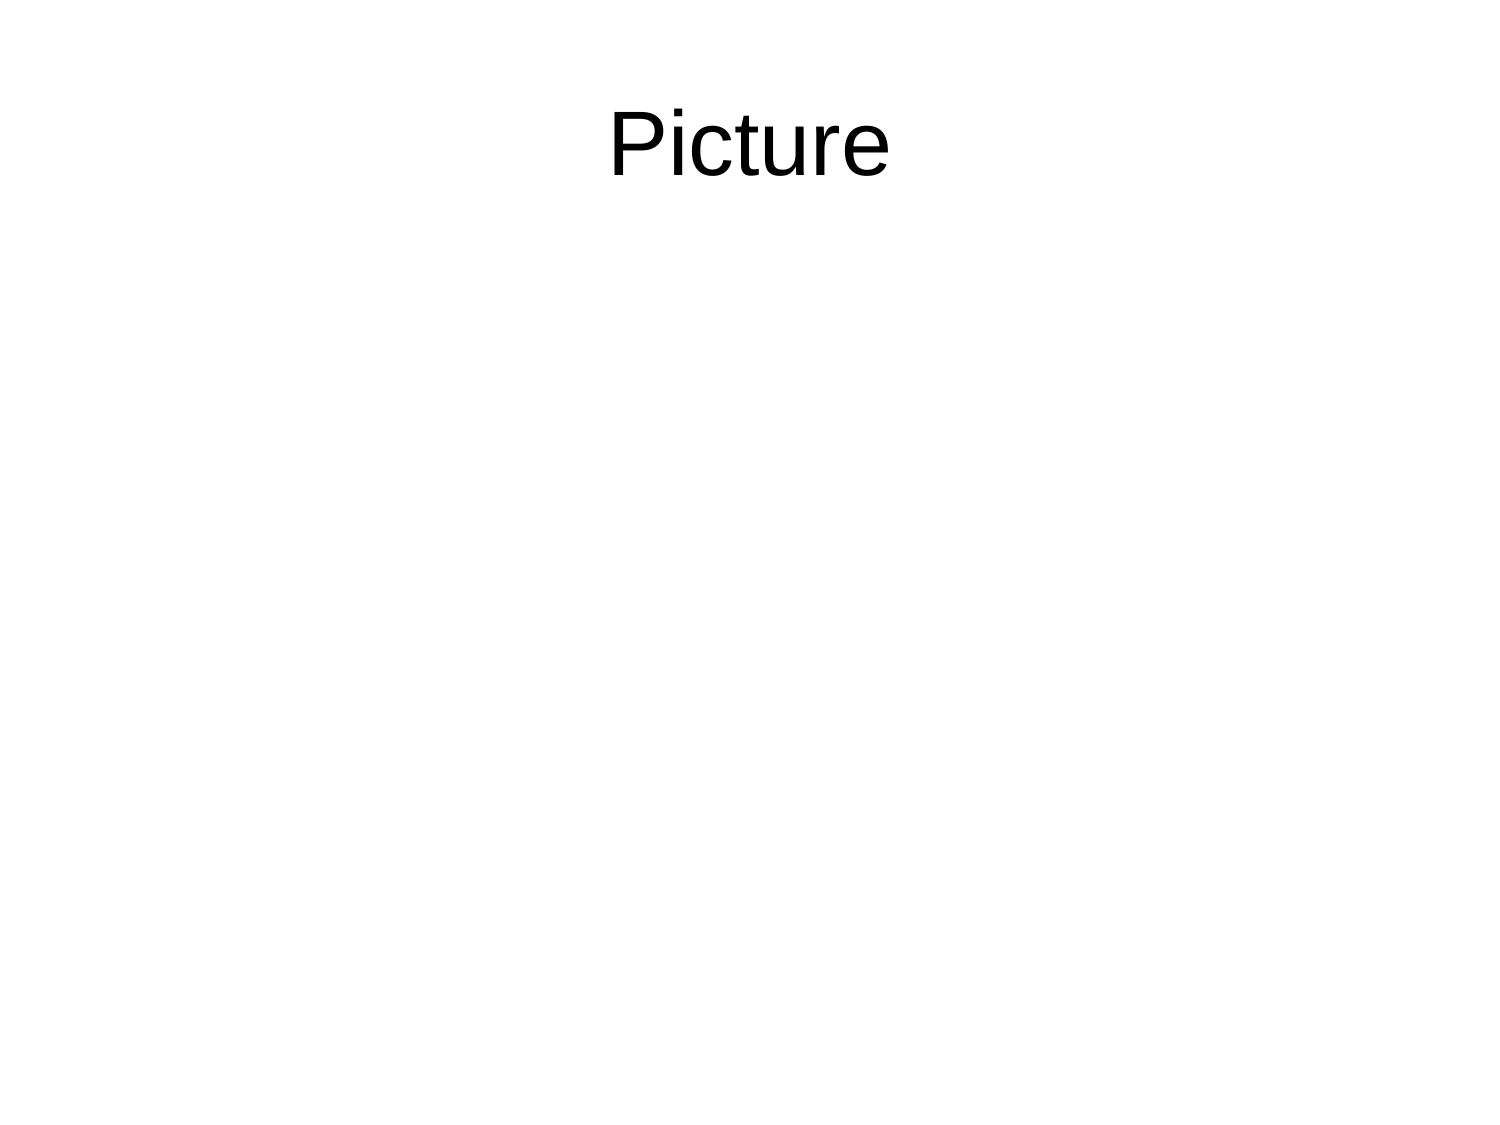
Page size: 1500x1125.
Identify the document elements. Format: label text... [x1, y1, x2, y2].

title Picture [74, 44, 1426, 233]
